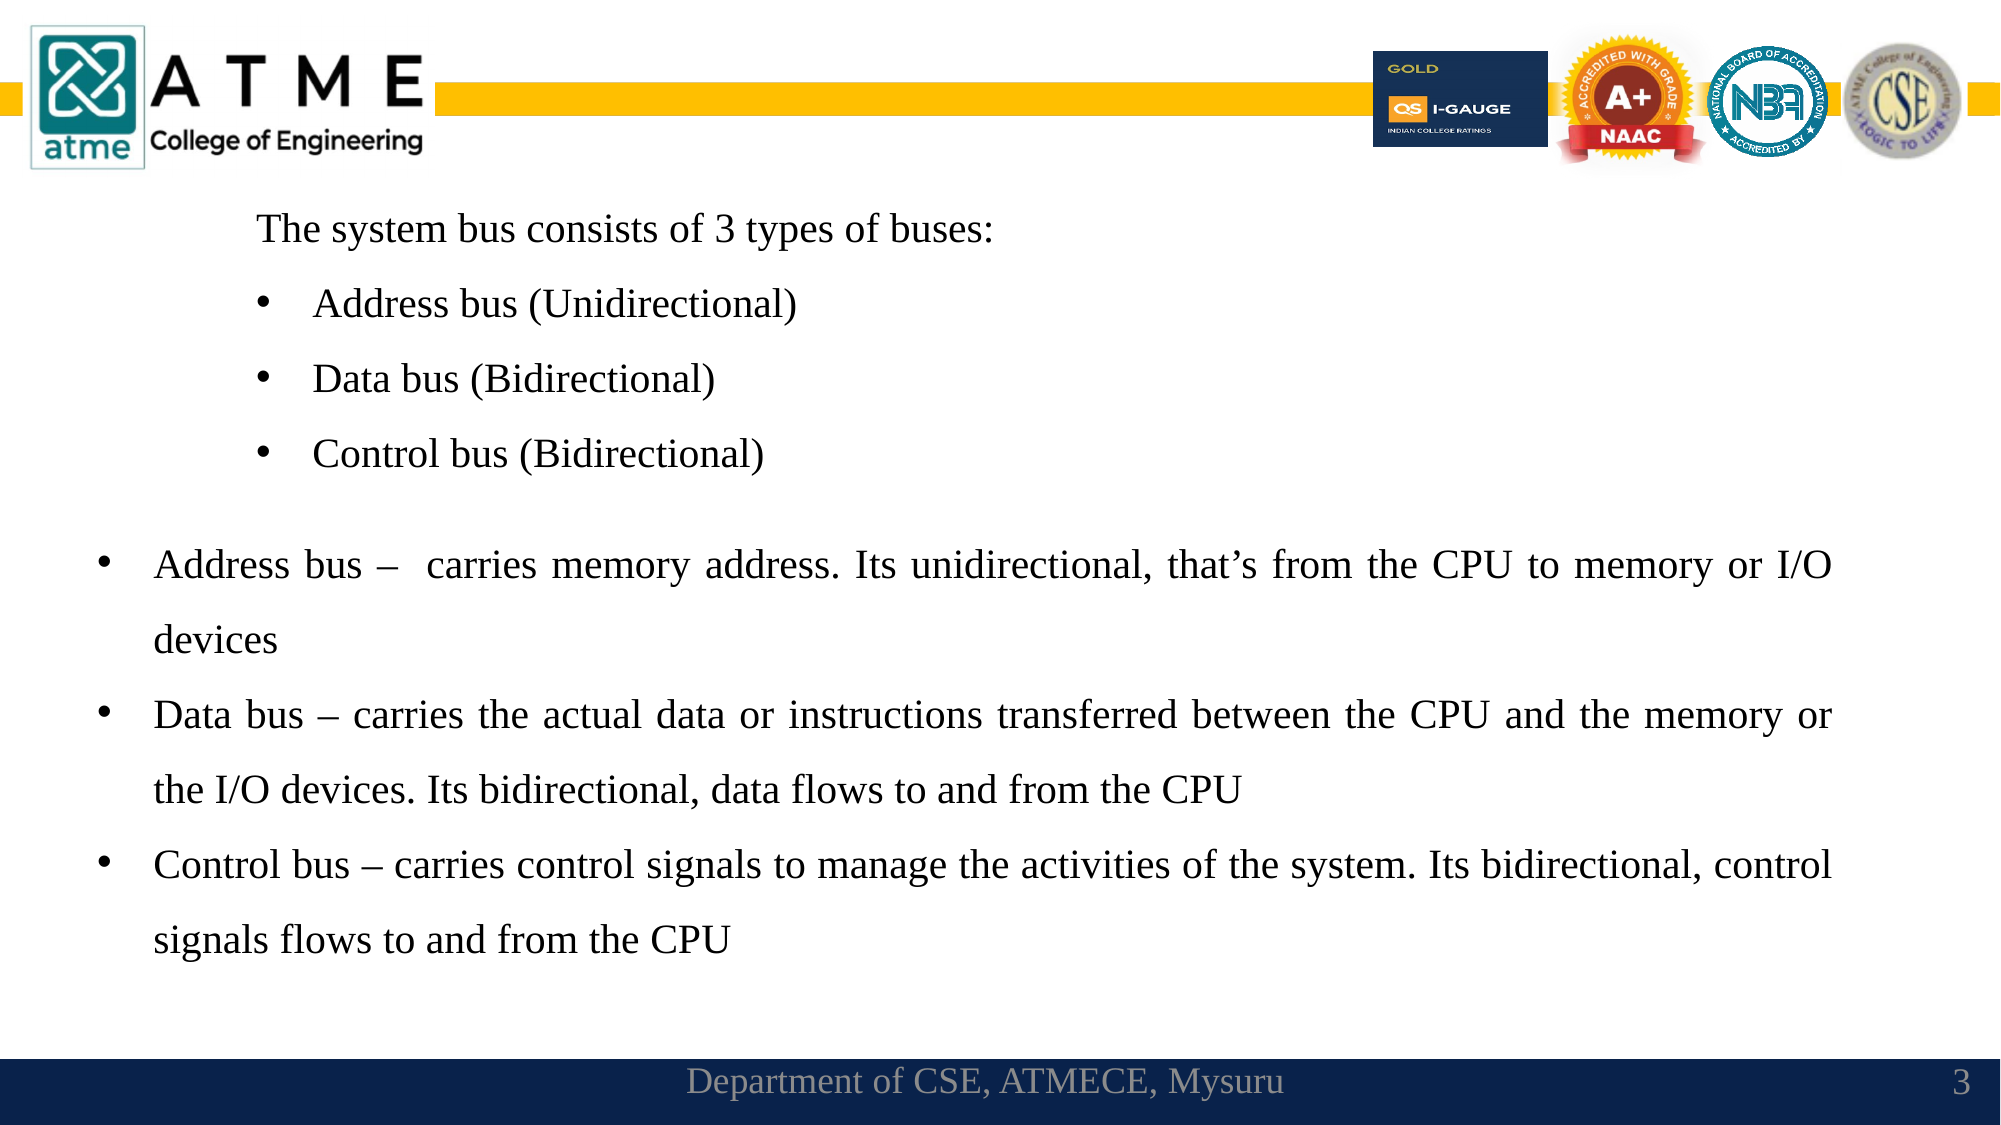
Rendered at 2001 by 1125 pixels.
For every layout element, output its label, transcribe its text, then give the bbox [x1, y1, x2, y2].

slide_number 3 [1511, 1057, 1972, 1103]
text_box Address bus – carries memory address. Its unidirectional, that’s from the CPU to memory or I/O devices Data bus – carries the actual data or instructions transferred between the CPU and the memory or the I/O devices. Its bidirectional, data flows to and from the CPU Control bus – carries control signals to manage the activities of the system. Its bidirectional, control signals flows to and from the CPU [82, 504, 1850, 969]
footer Department of CSE, ATMECE, Mysuru [501, 1056, 1470, 1102]
picture [0, 1059, 2001, 1125]
picture [1373, 20, 1828, 168]
picture [1840, 26, 1968, 176]
subtitle The system bus consists of 3 types of buses: Address bus (Unidirectional) Data bus (Bidirectional) Control bus (Bidirectional) [241, 168, 1742, 441]
picture [22, 15, 435, 178]
